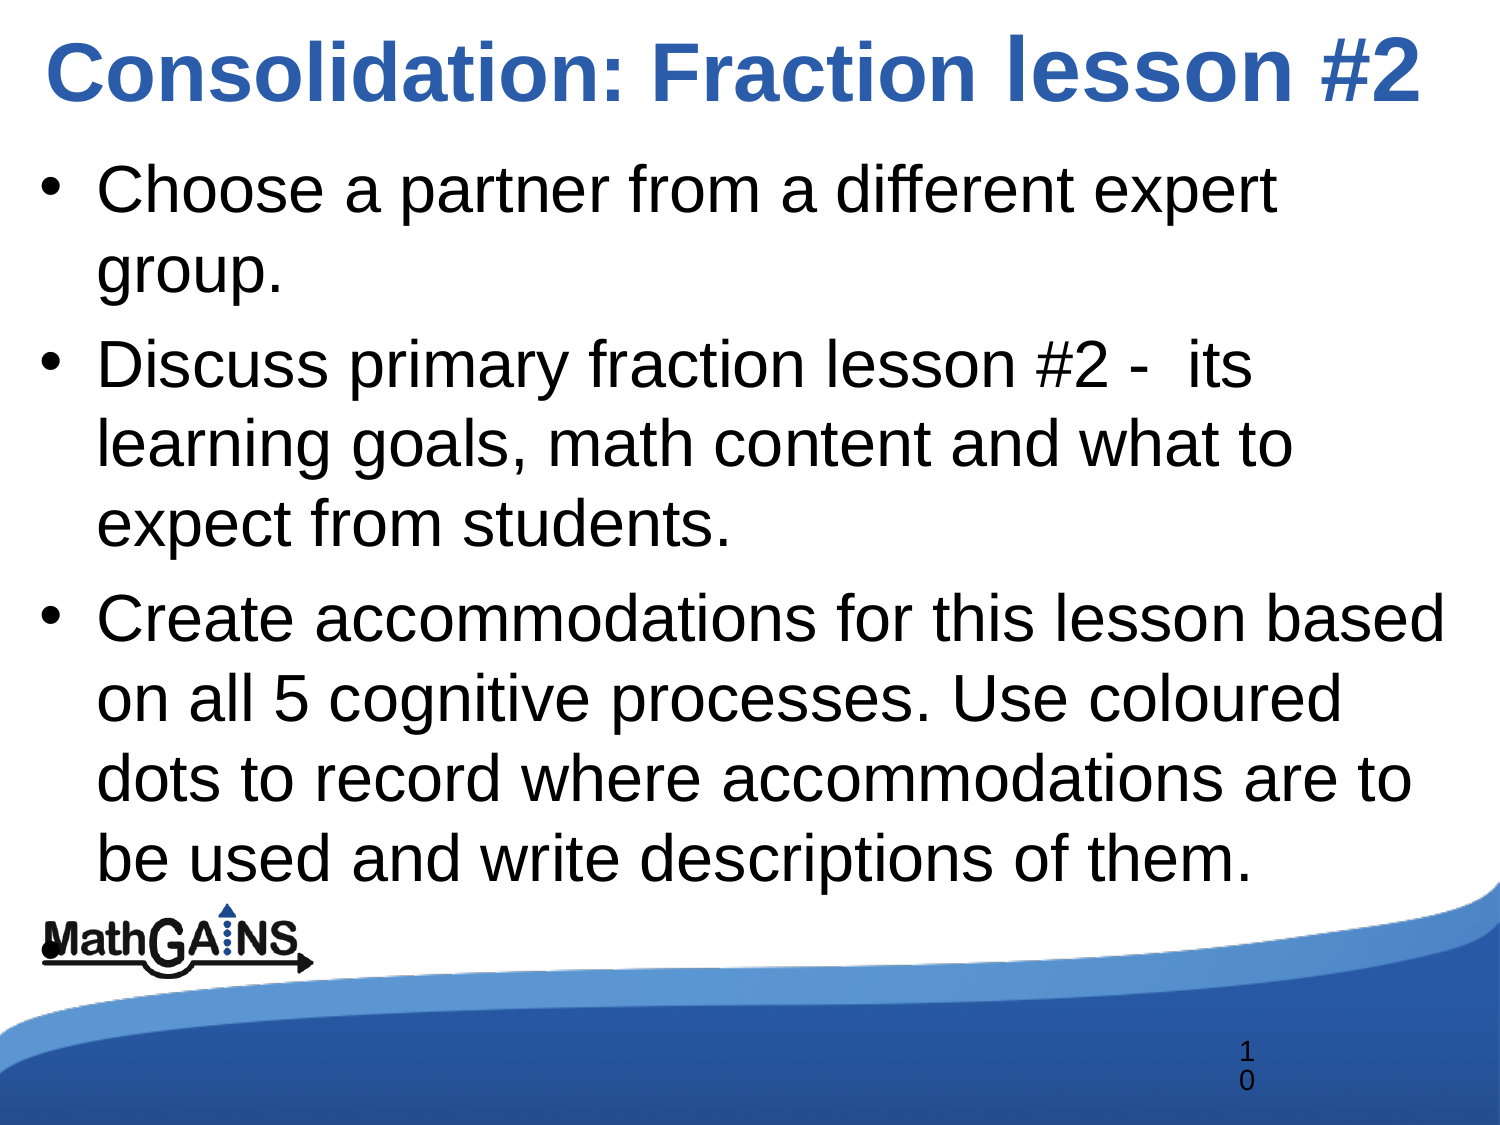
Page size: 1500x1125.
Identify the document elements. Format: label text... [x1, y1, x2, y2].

title Consolidation: Fraction lesson #2 [36, 39, 1463, 136]
picture [0, 878, 1500, 1125]
list Choose a partner from a different expert group. Discuss primary fraction lesson #2 - its learning goals, math content and what to expect from students. Create accommodations for this lesson based on all 5 cognitive processes. Use coloured dots to record where accommodations are to be used and write descriptions of them. [24, 136, 1476, 1001]
slide_number 10 [1223, 1023, 1277, 1075]
